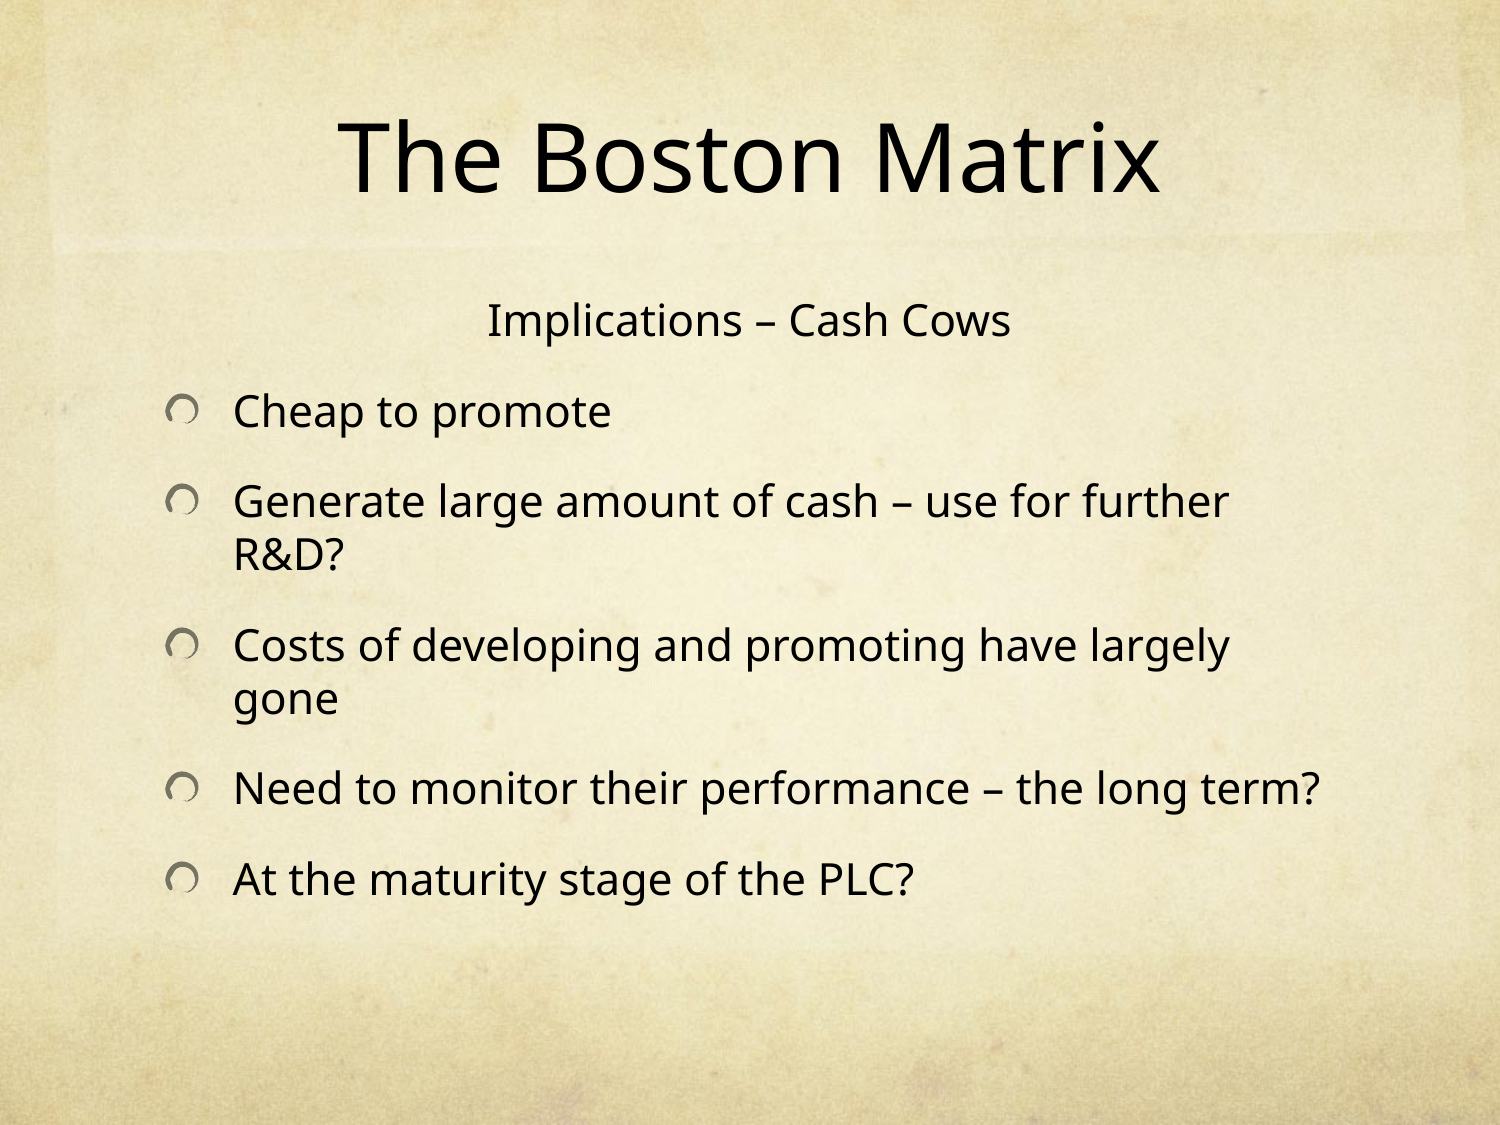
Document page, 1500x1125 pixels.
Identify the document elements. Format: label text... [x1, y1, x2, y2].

picture [0, 0, 1500, 1125]
list Implications – Cash Cows Cheap to promote Generate large amount of cash – use for further R&D? Costs of developing and promoting have largely gone Need to monitor their performance – the long term? At the maturity stage of the PLC? [150, 284, 1350, 950]
title The Boston Matrix [150, 82, 1350, 225]
